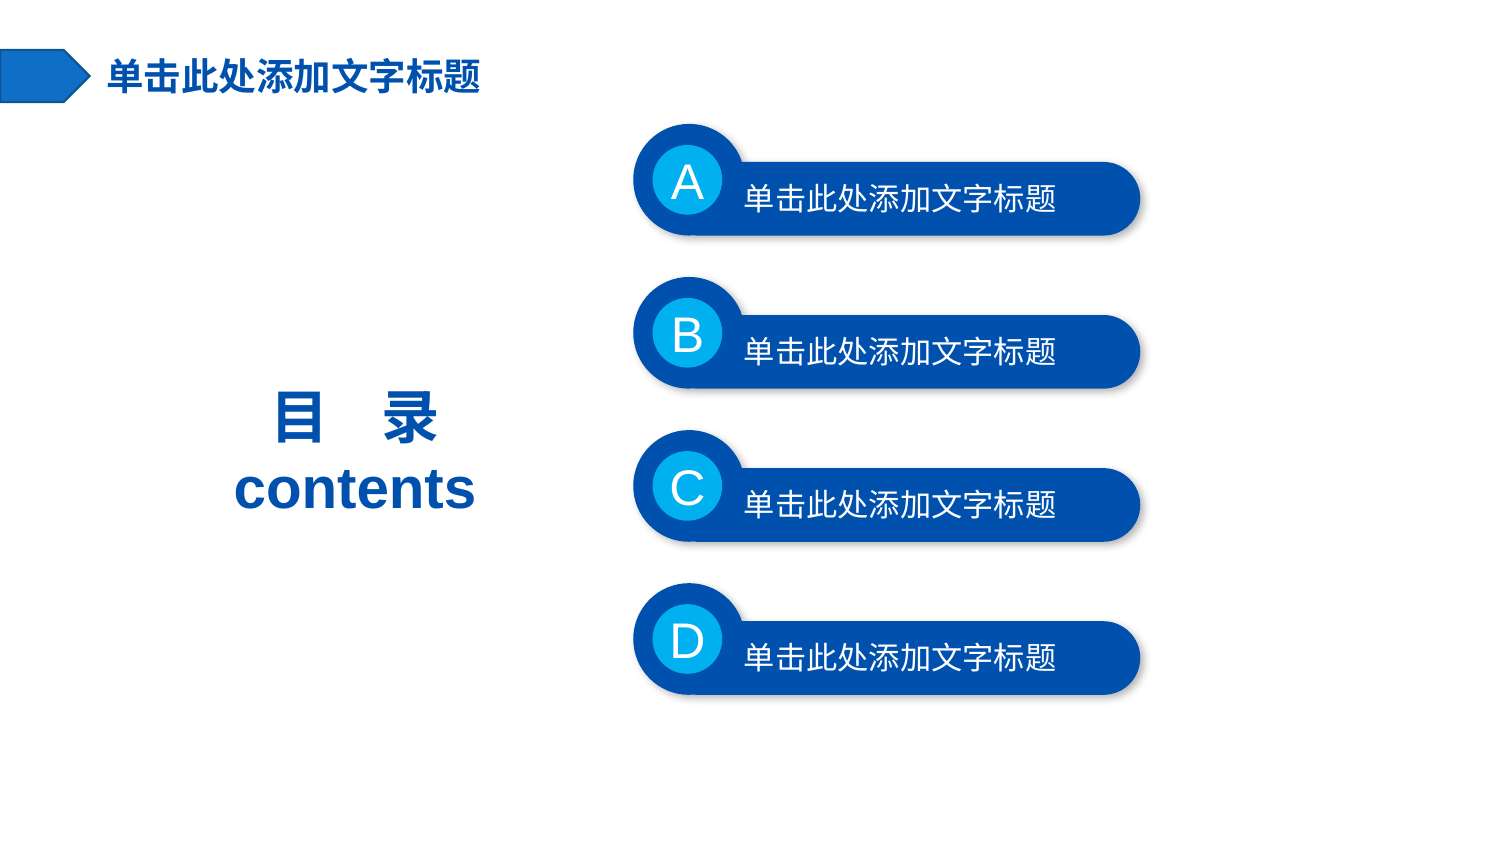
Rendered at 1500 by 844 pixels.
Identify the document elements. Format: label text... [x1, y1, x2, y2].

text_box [633, 276, 1141, 389]
text_box 目 录 contents [218, 372, 492, 528]
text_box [633, 123, 1141, 236]
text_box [633, 583, 1141, 695]
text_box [633, 430, 1141, 542]
